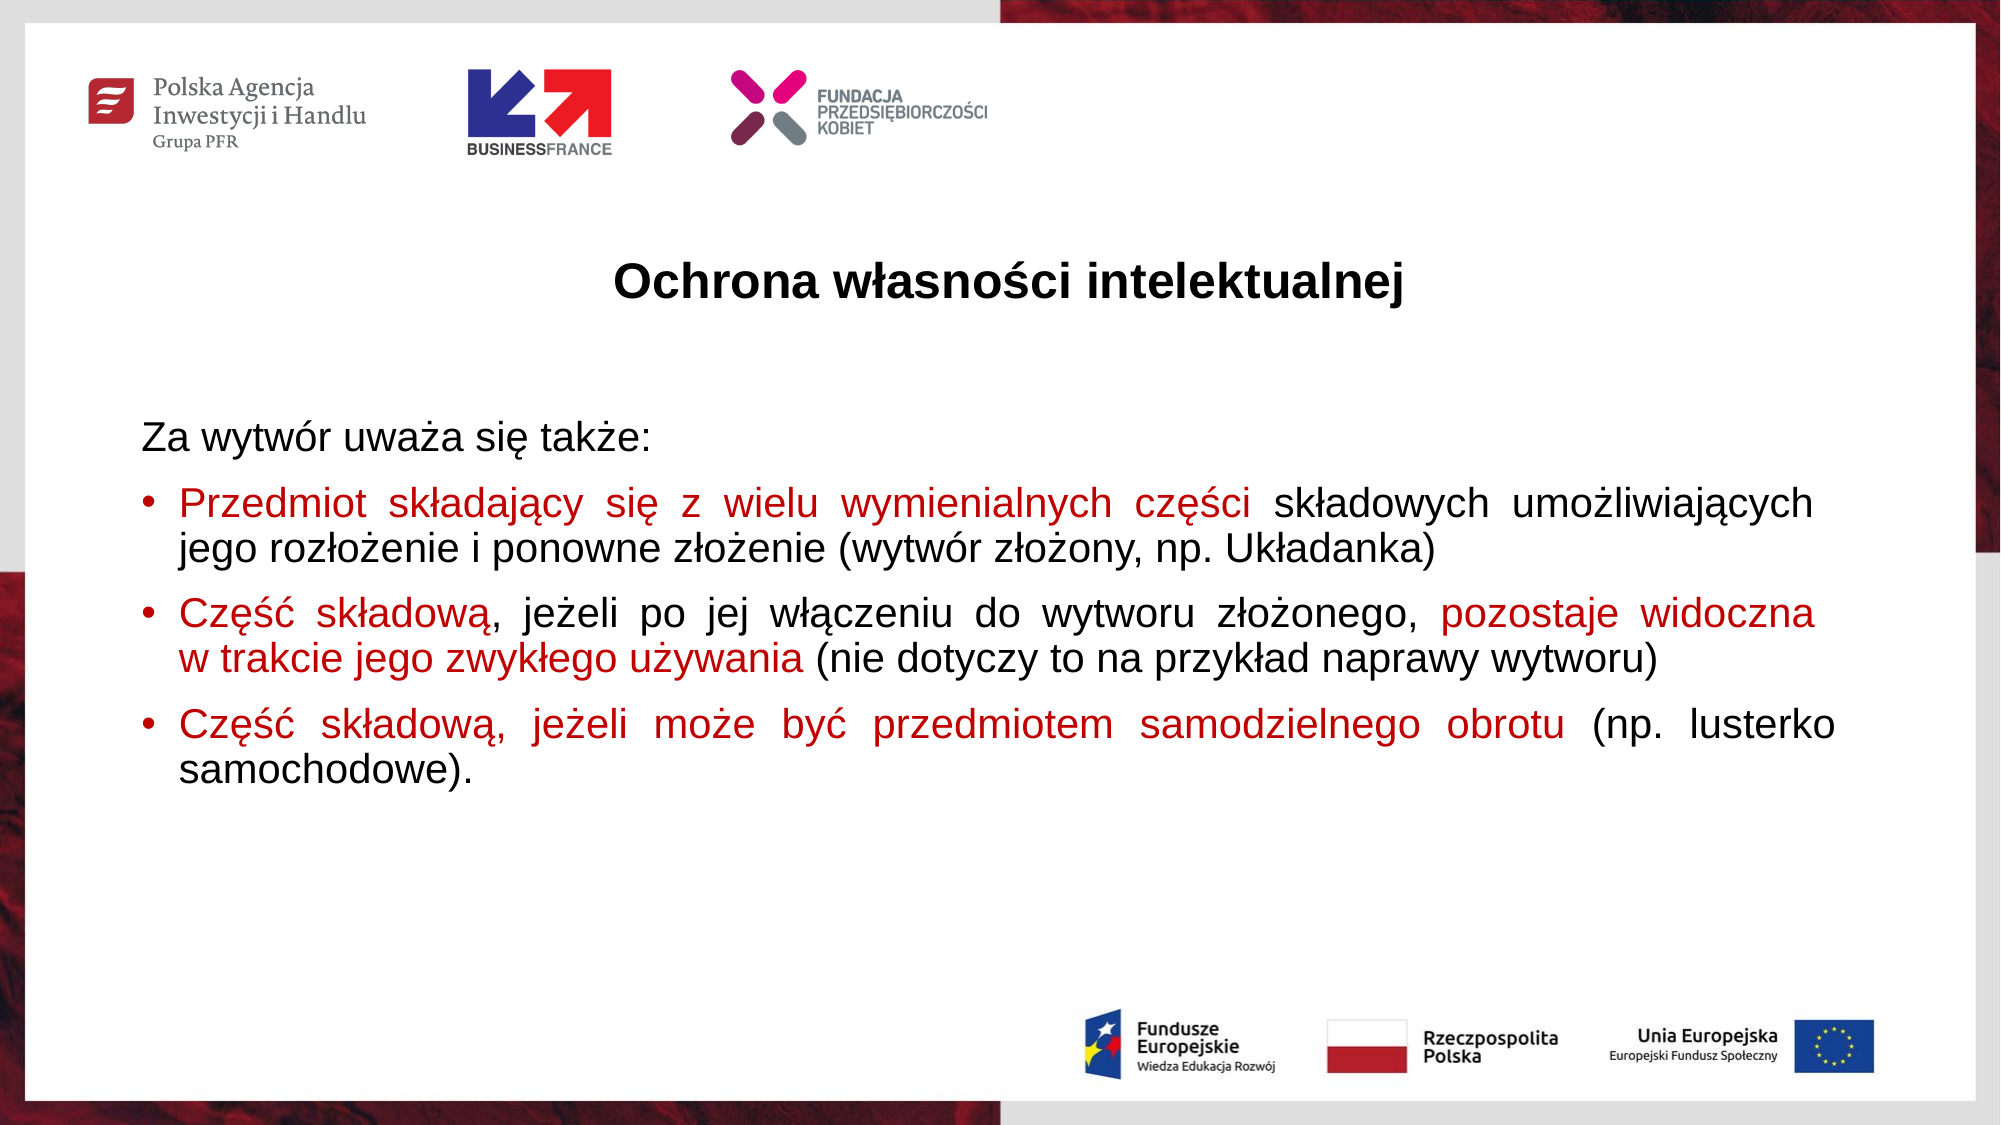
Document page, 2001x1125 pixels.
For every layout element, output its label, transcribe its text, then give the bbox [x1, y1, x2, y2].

picture [0, 0, 2001, 1125]
list Za wytwór uważa się także: Przedmiot składający się z wielu wymienialnych części składowych umożliwiających jego rozłożenie i ponowne złożenie (wytwór złożony, np. Układanka) Część składową, jeżeli po jej włączeniu do wytworu złożonego, pozostaje widoczna w trakcie jego zwykłego używania (nie dotyczy to na przykład naprawy wytworu) Część składową, jeżeli może być przedmiotem samodzielnego obrotu (np. lusterko samochodowe). [126, 407, 1852, 1081]
title Ochrona własności intelektualnej [147, 173, 1873, 392]
